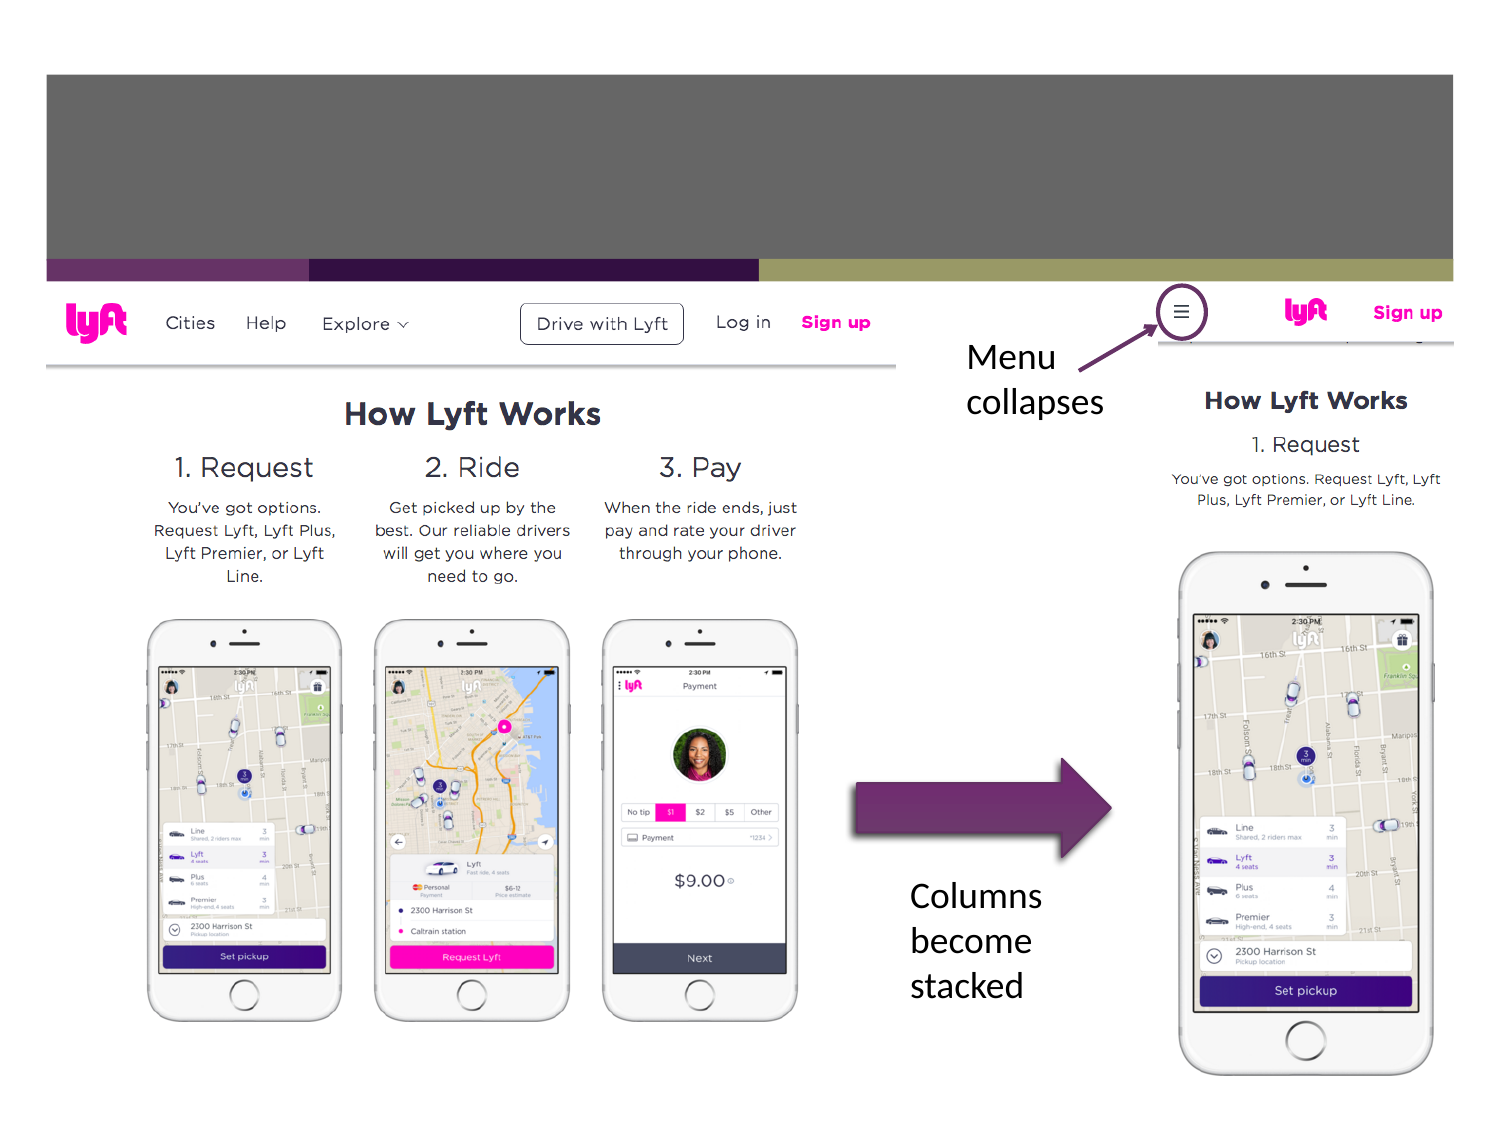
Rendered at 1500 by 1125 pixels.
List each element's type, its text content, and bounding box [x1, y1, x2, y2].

text_box Menu collapses [951, 324, 1147, 430]
picture [46, 284, 896, 1087]
text_box Columns become stacked [901, 863, 1147, 1014]
text_box [901, 757, 1112, 858]
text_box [1078, 324, 1159, 372]
picture [1157, 284, 1454, 1087]
